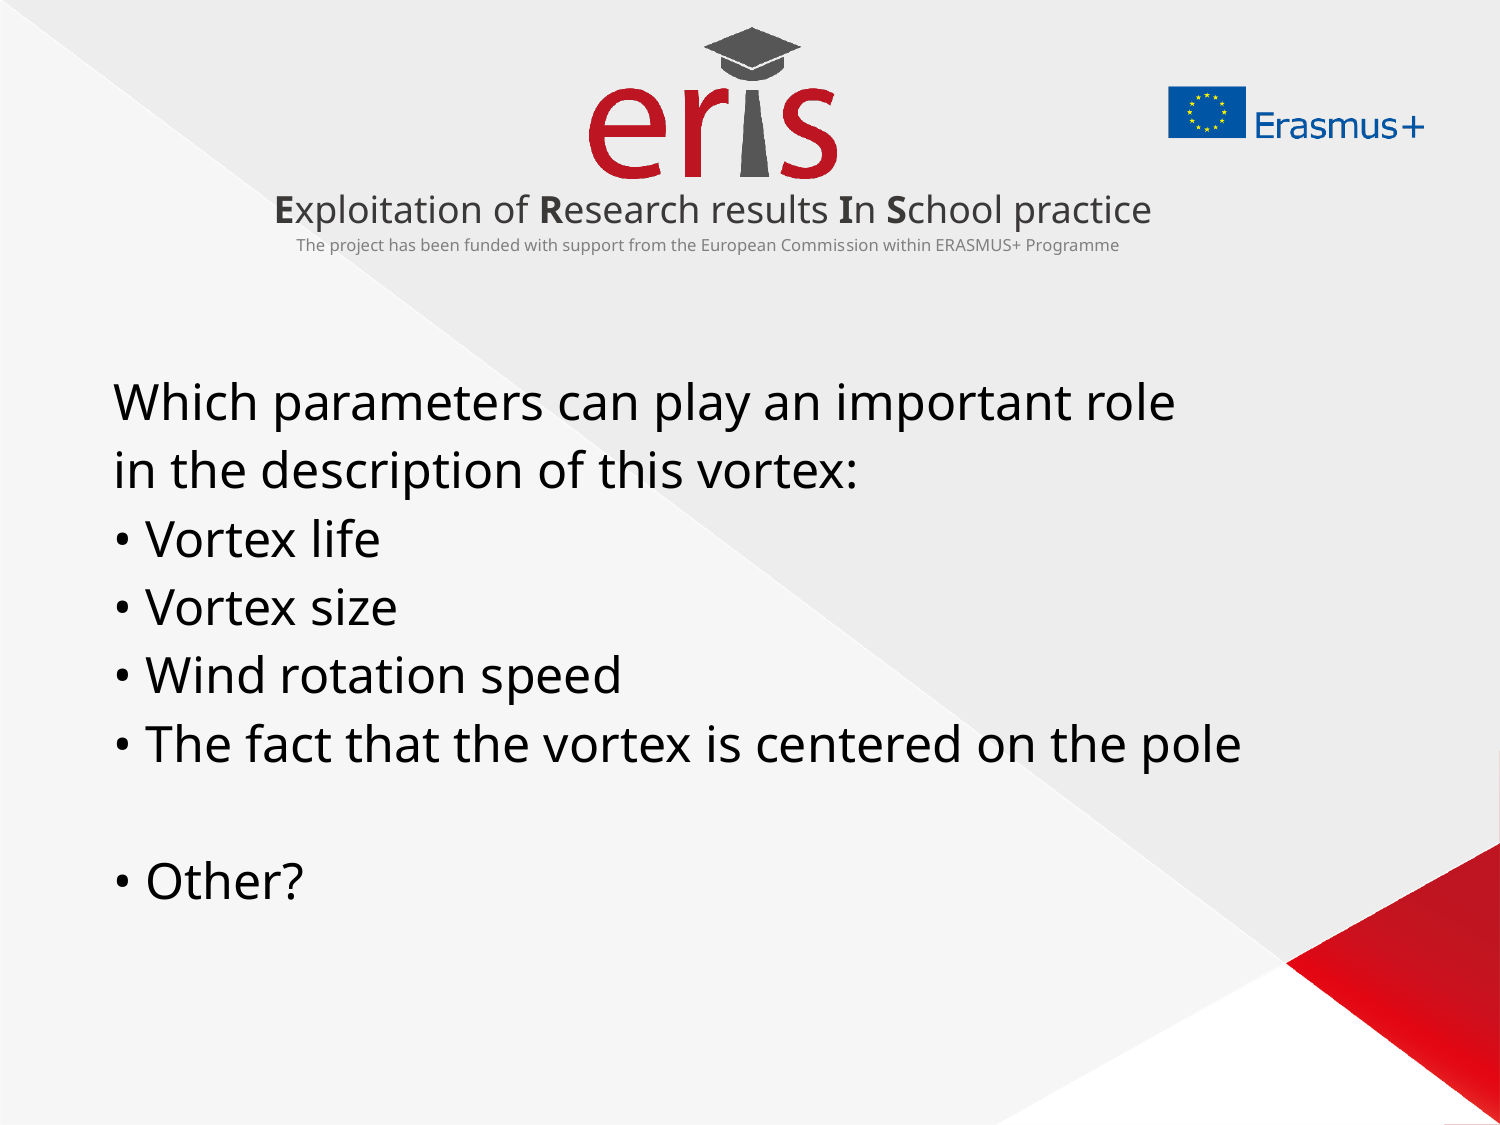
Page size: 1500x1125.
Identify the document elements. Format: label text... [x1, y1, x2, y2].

picture [0, 0, 1500, 1125]
title Which parameters can play an important role in the description of this vortex: • Vortex life • Vortex size • Wind rotation speed • The fact that the vortex is centered on the pole • Other? [99, 317, 1374, 917]
